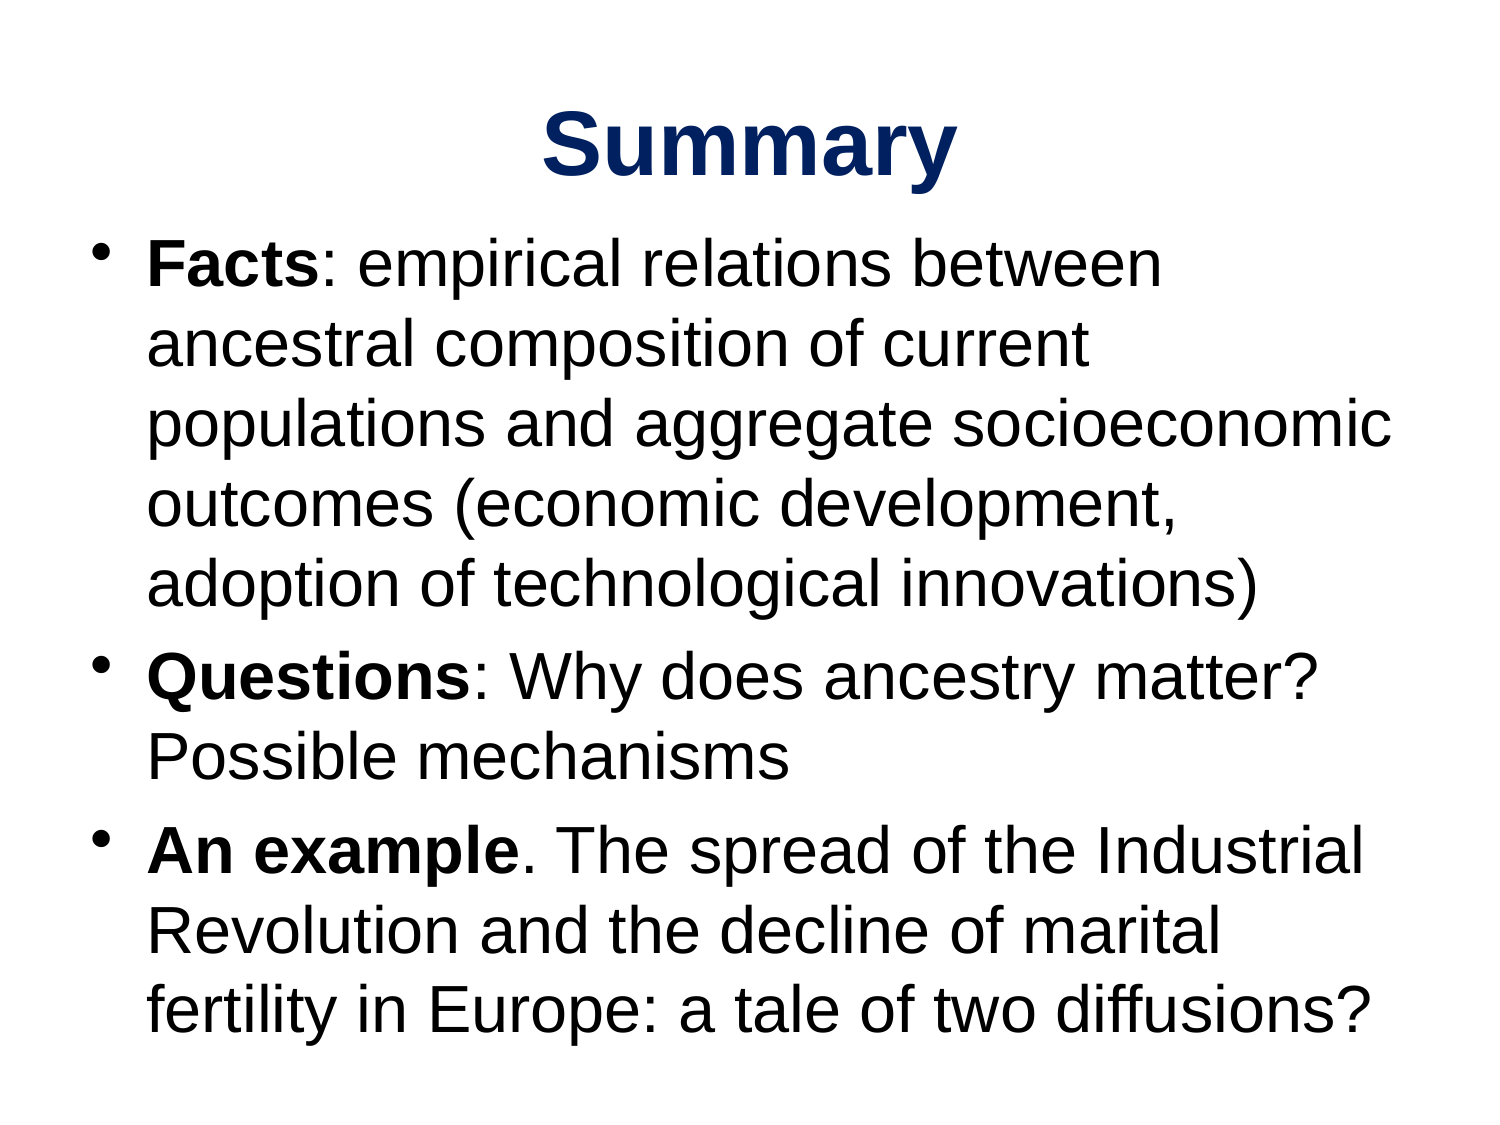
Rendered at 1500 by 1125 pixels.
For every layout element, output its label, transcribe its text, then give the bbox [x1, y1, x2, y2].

list Facts: empirical relations between ancestral composition of current populations and aggregate socioeconomic outcomes (economic development, adoption of technological innovations) Questions: Why does ancestry matter? Possible mechanisms An example. The spread of the Industrial Revolution and the decline of marital fertility in Europe: a tale of two diffusions? [74, 212, 1426, 956]
title Summary [74, 44, 1426, 212]
